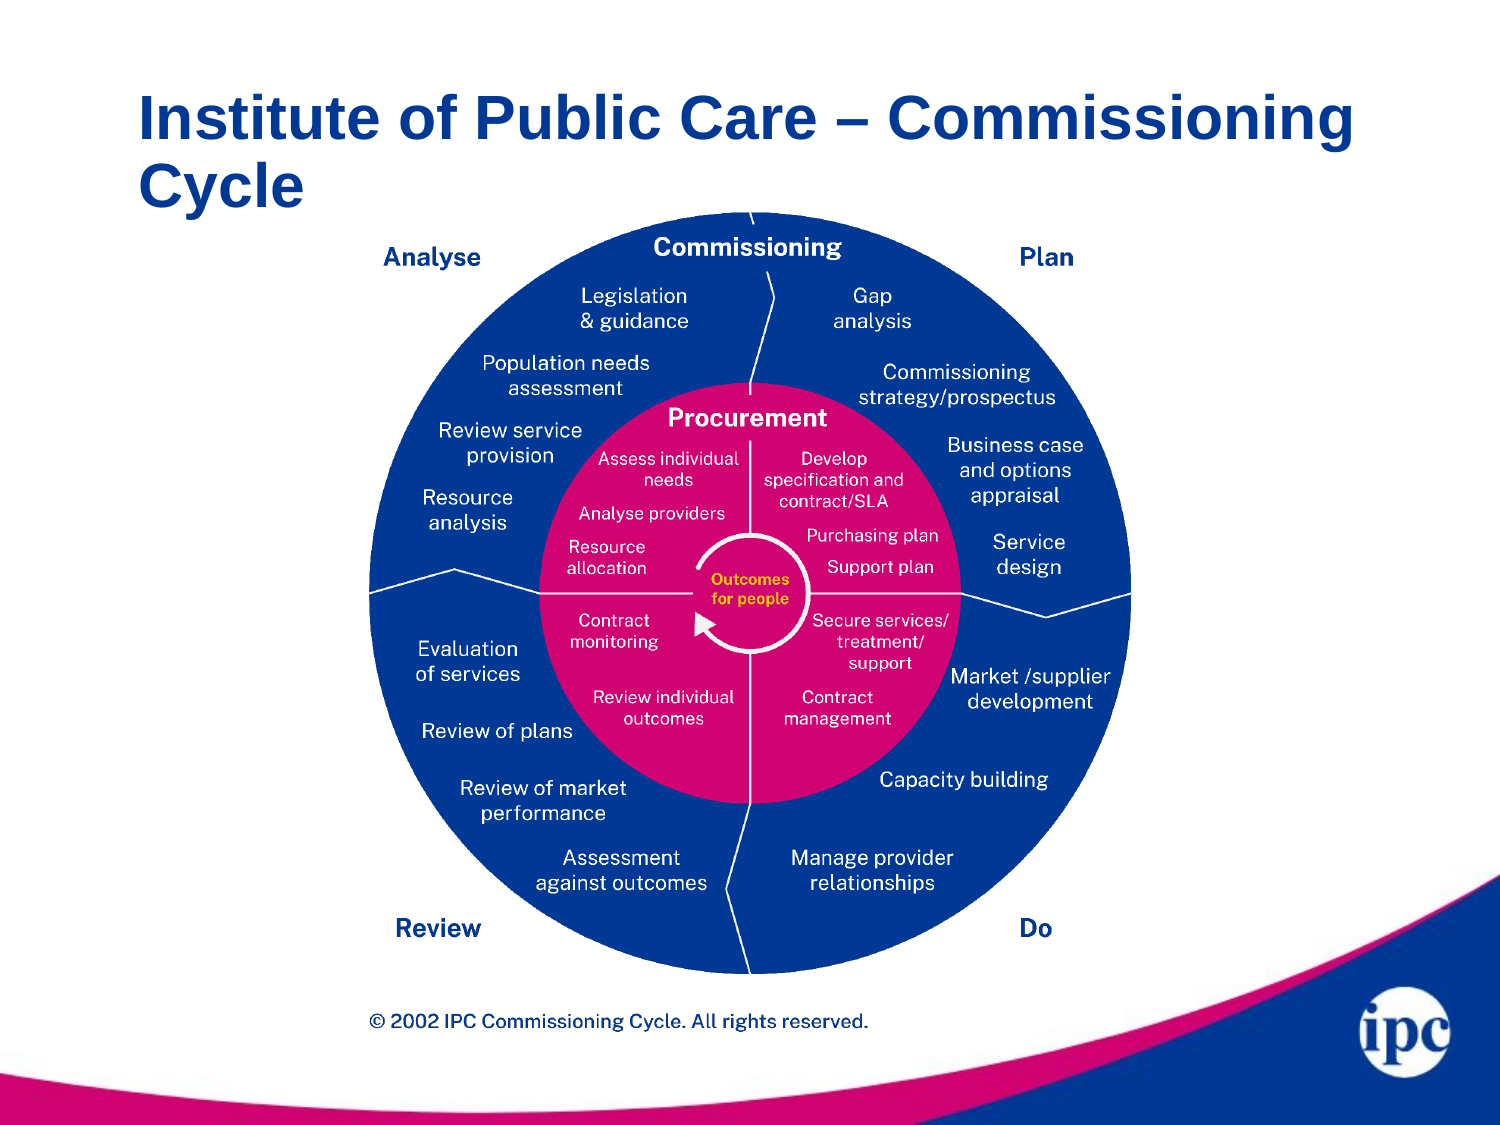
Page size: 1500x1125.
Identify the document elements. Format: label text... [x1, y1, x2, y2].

picture [0, 0, 1500, 1125]
title Institute of Public Care – Commissioning Cycle [123, 78, 1376, 230]
